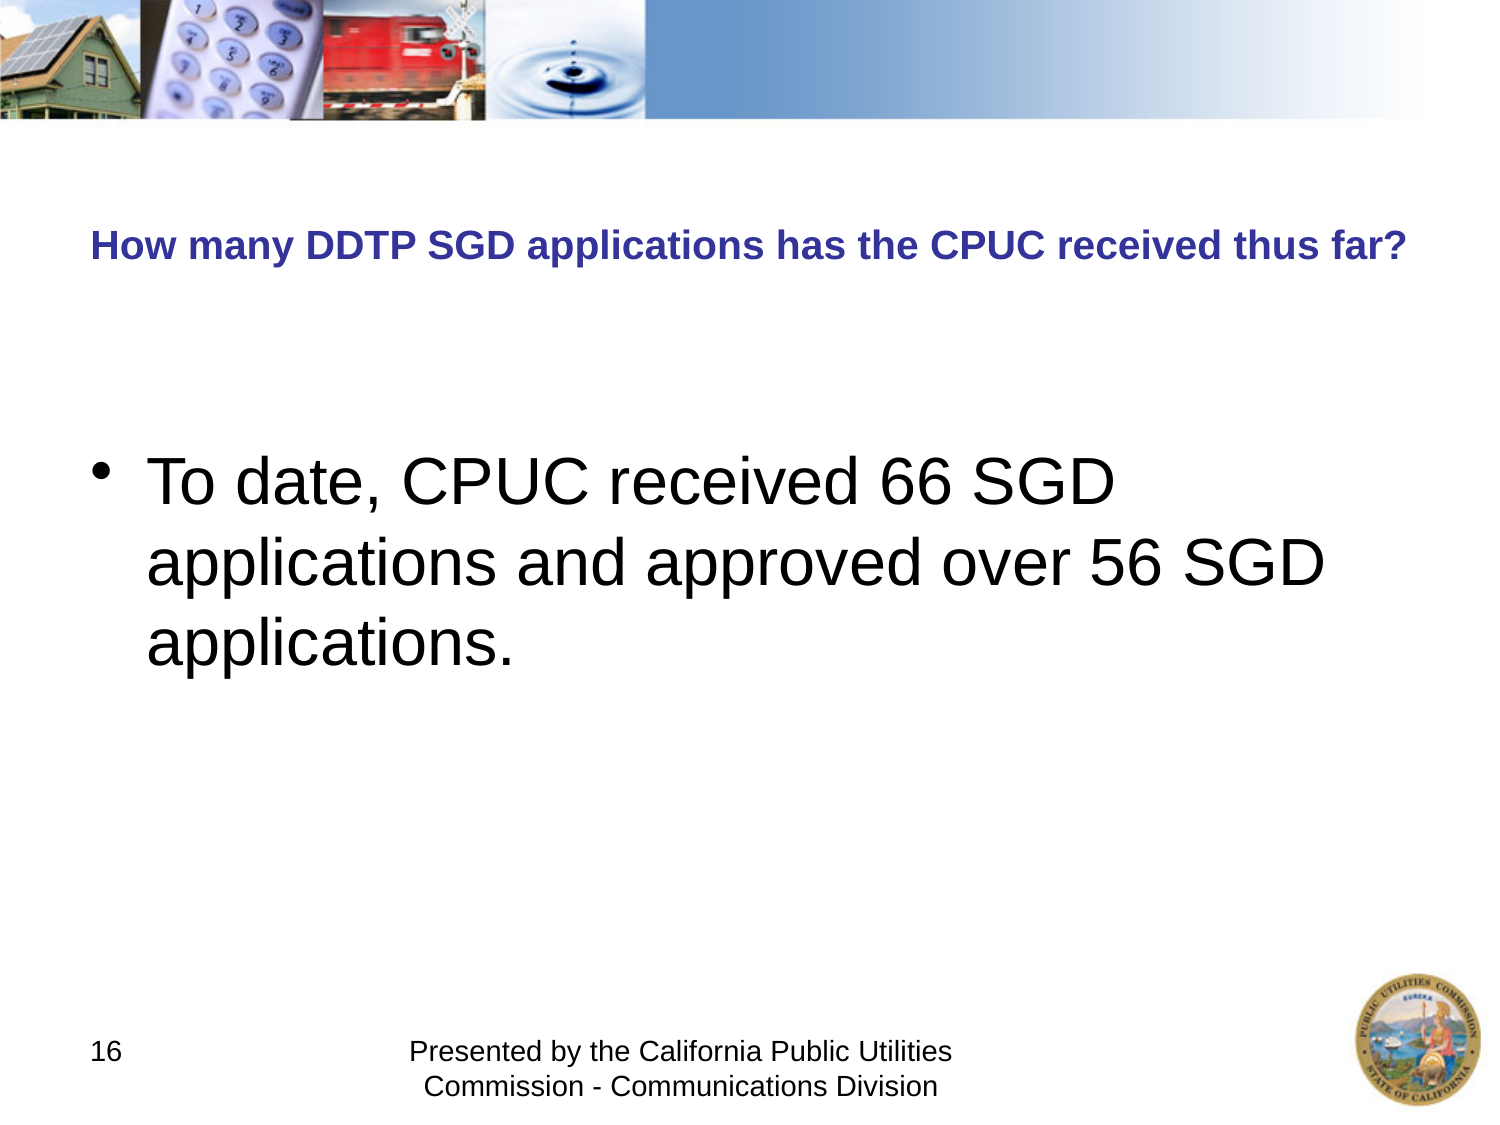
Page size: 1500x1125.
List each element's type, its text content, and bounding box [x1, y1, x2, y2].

picture [0, 0, 1500, 1125]
footer Presented by the California Public Utilities Commission - Communications Division [362, 1024, 1000, 1103]
list To date, CPUC received 66 SGD applications and approved over 56 SGD applications. [75, 337, 1425, 1005]
title How many DDTP SGD applications has the CPUC received thus far? [75, 137, 1425, 300]
slide_number 16 [75, 1024, 350, 1103]
